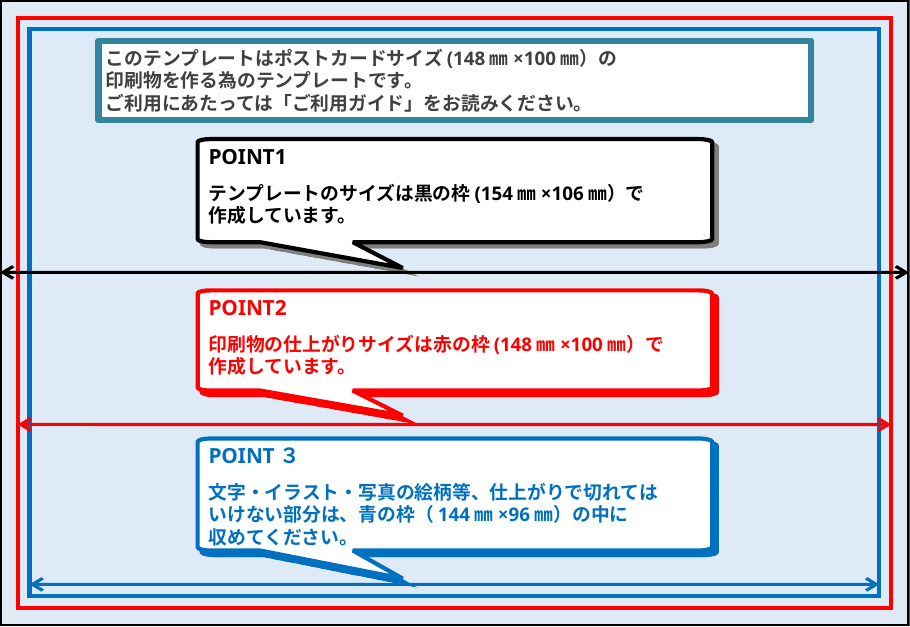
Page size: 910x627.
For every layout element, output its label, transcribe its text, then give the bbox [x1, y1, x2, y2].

text_box [0, 265, 910, 280]
text_box [29, 273, 880, 424]
text_box [29, 29, 880, 272]
text_box [17, 17, 892, 272]
text_box [29, 585, 880, 597]
text_box [880, 273, 892, 424]
text_box このテンプレートはポストカードサイズ(148㎜×100㎜）の 印刷物を作る為のテンプレートです。 ご利用にあたっては「ご利用ガイド」をお読みください。 [96, 39, 813, 122]
text_box POINT1 テンプレートのサイズは黒の枠(154㎜×106㎜）で 作成しています。 [197, 139, 713, 268]
text_box POINT2 印刷物の仕上がりサイズは赤の枠(148㎜×100㎜）で 作成しています。 [197, 290, 712, 416]
text_box [17, 273, 29, 424]
text_box [0, 273, 910, 626]
text_box [17, 417, 892, 432]
text_box [0, 0, 910, 272]
text_box [29, 577, 880, 592]
text_box POINT３ 文字・イラスト・写真の絵柄等、仕上がりで切れては いけない部分は、青の枠（144㎜×96㎜）の中に 収めてください。 [197, 438, 713, 579]
text_box [17, 425, 892, 609]
text_box [29, 425, 880, 584]
